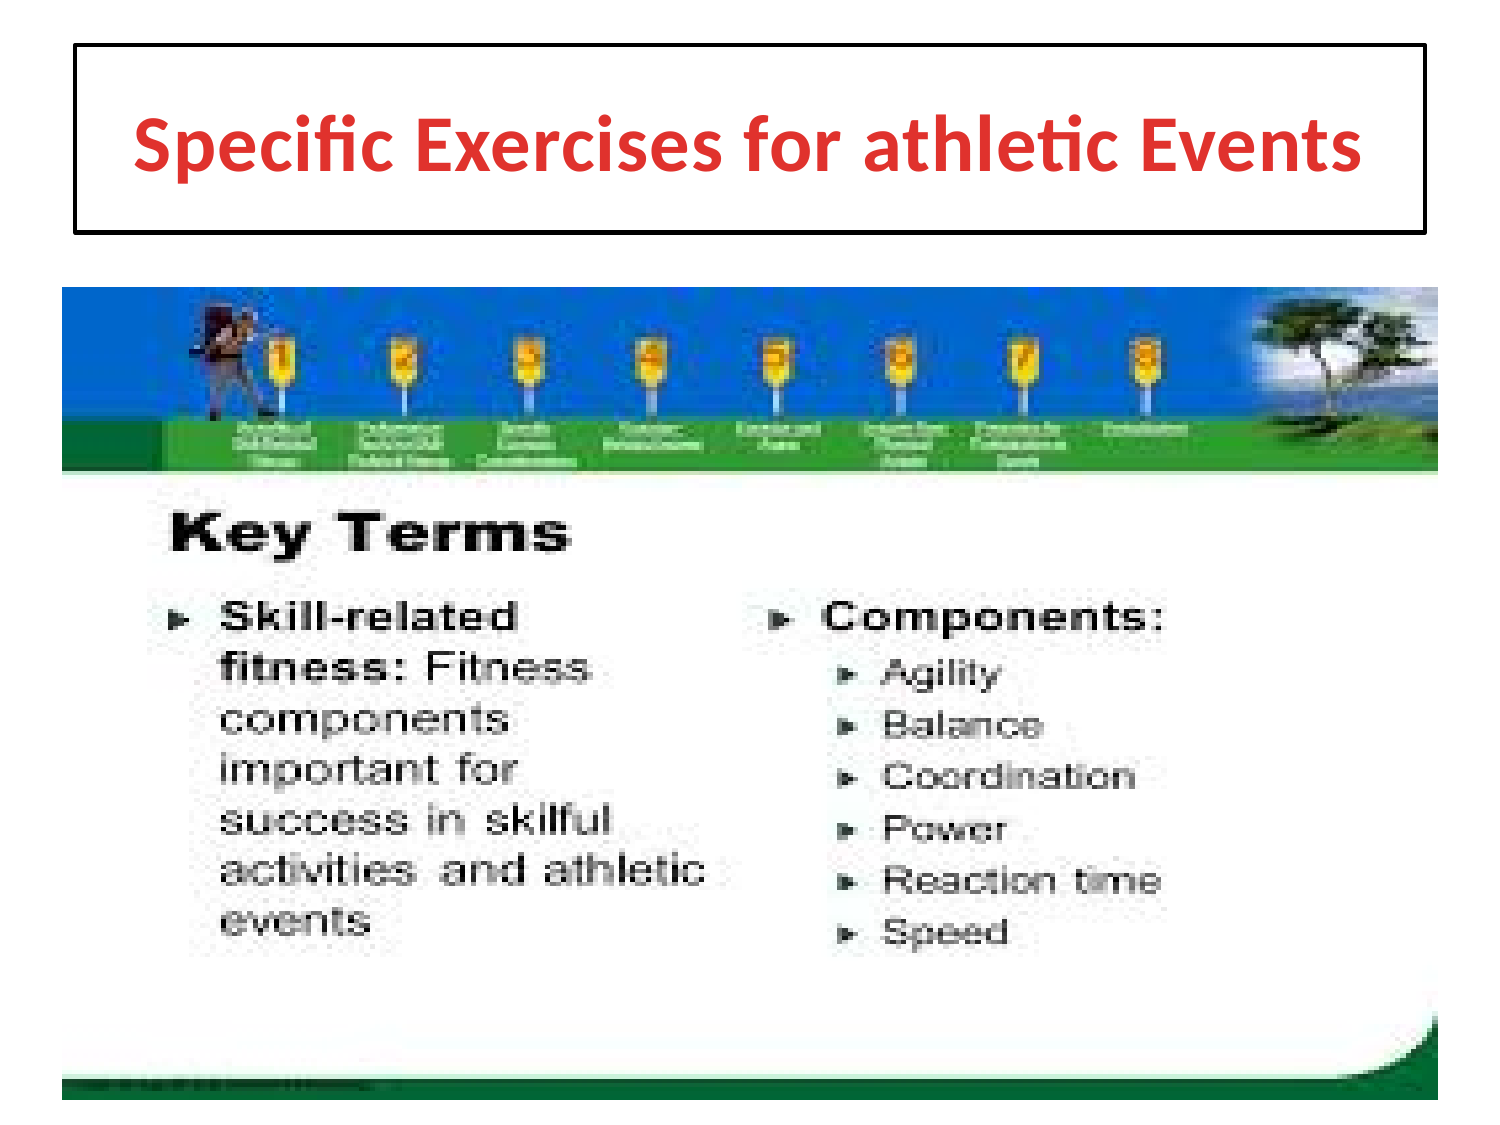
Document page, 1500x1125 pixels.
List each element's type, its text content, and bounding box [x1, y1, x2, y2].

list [62, 287, 1438, 1101]
title Specific Exercises for athletic Events [73, 43, 1427, 235]
